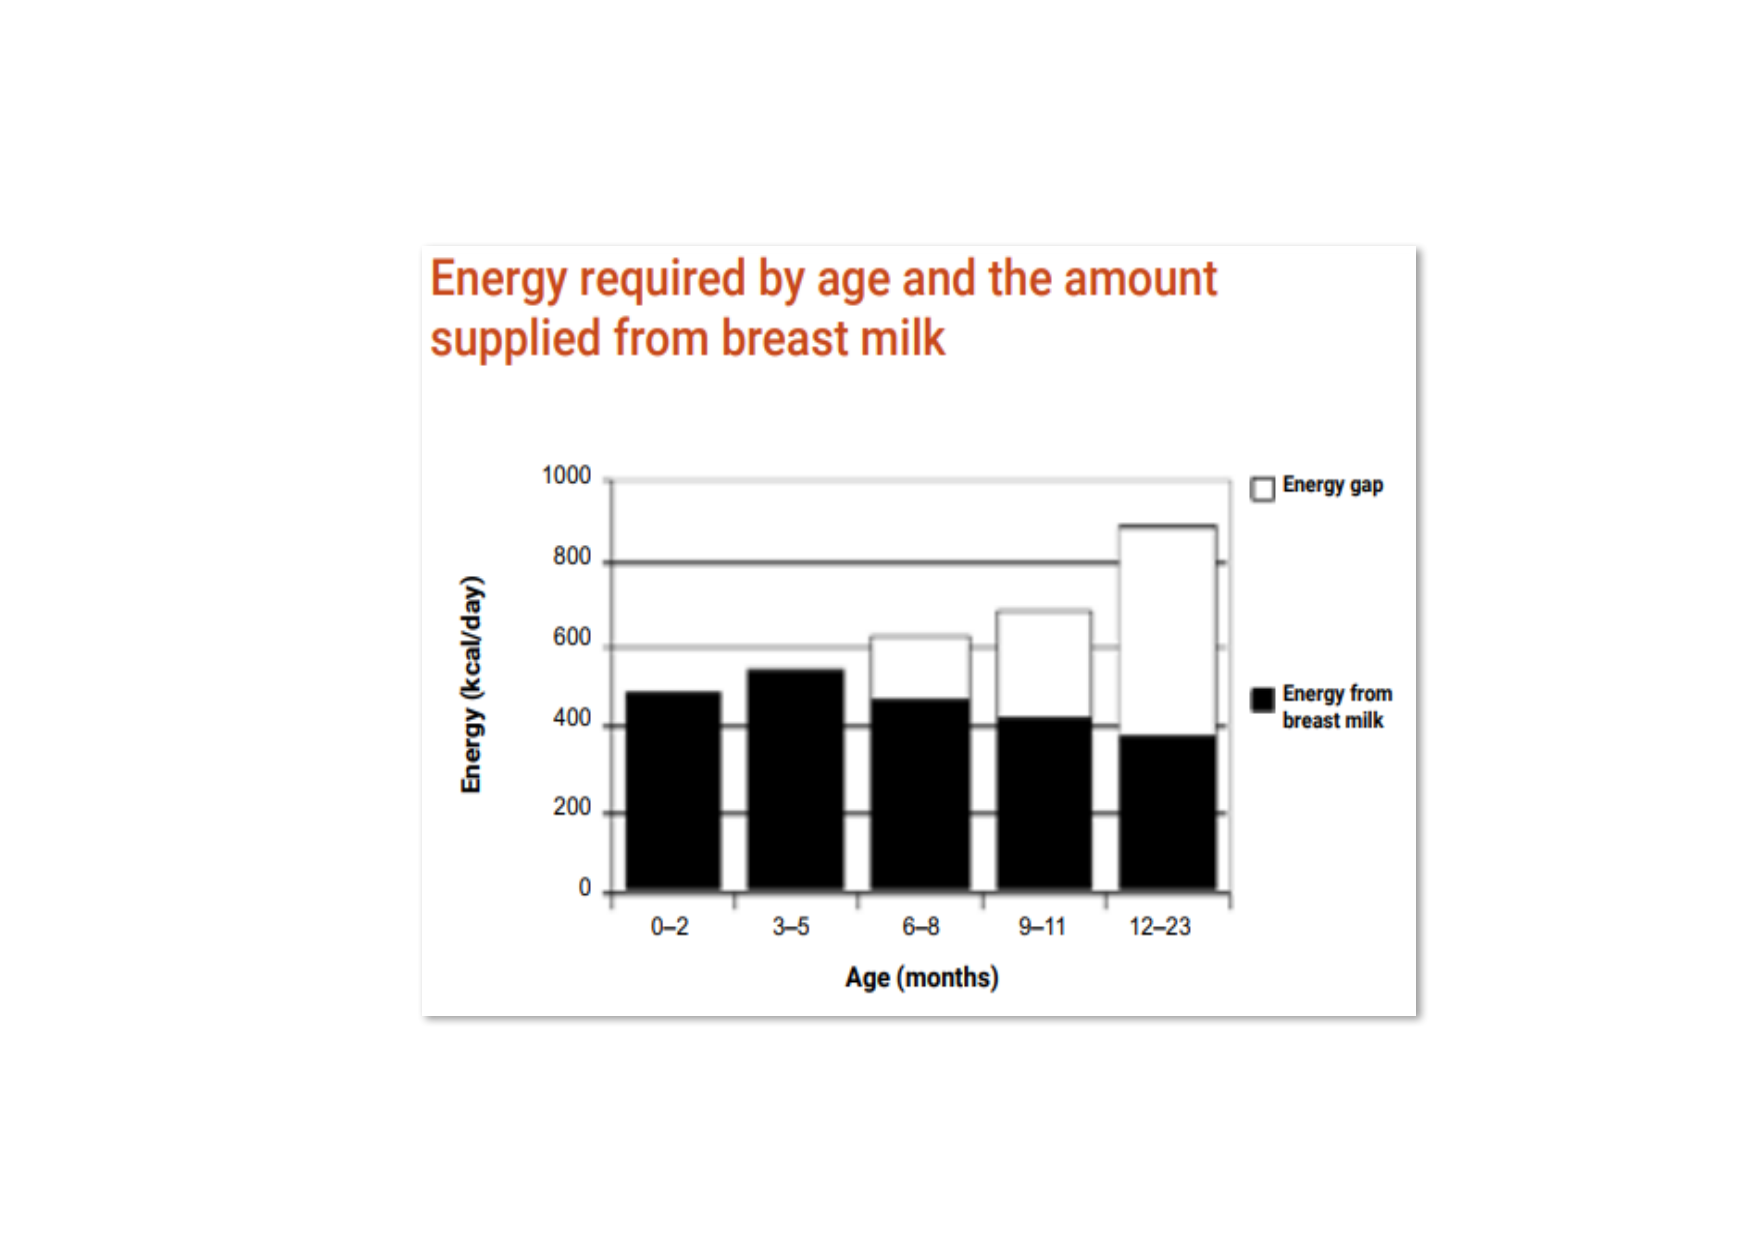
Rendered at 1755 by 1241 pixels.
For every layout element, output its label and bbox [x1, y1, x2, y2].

list [427, 251, 1411, 1011]
